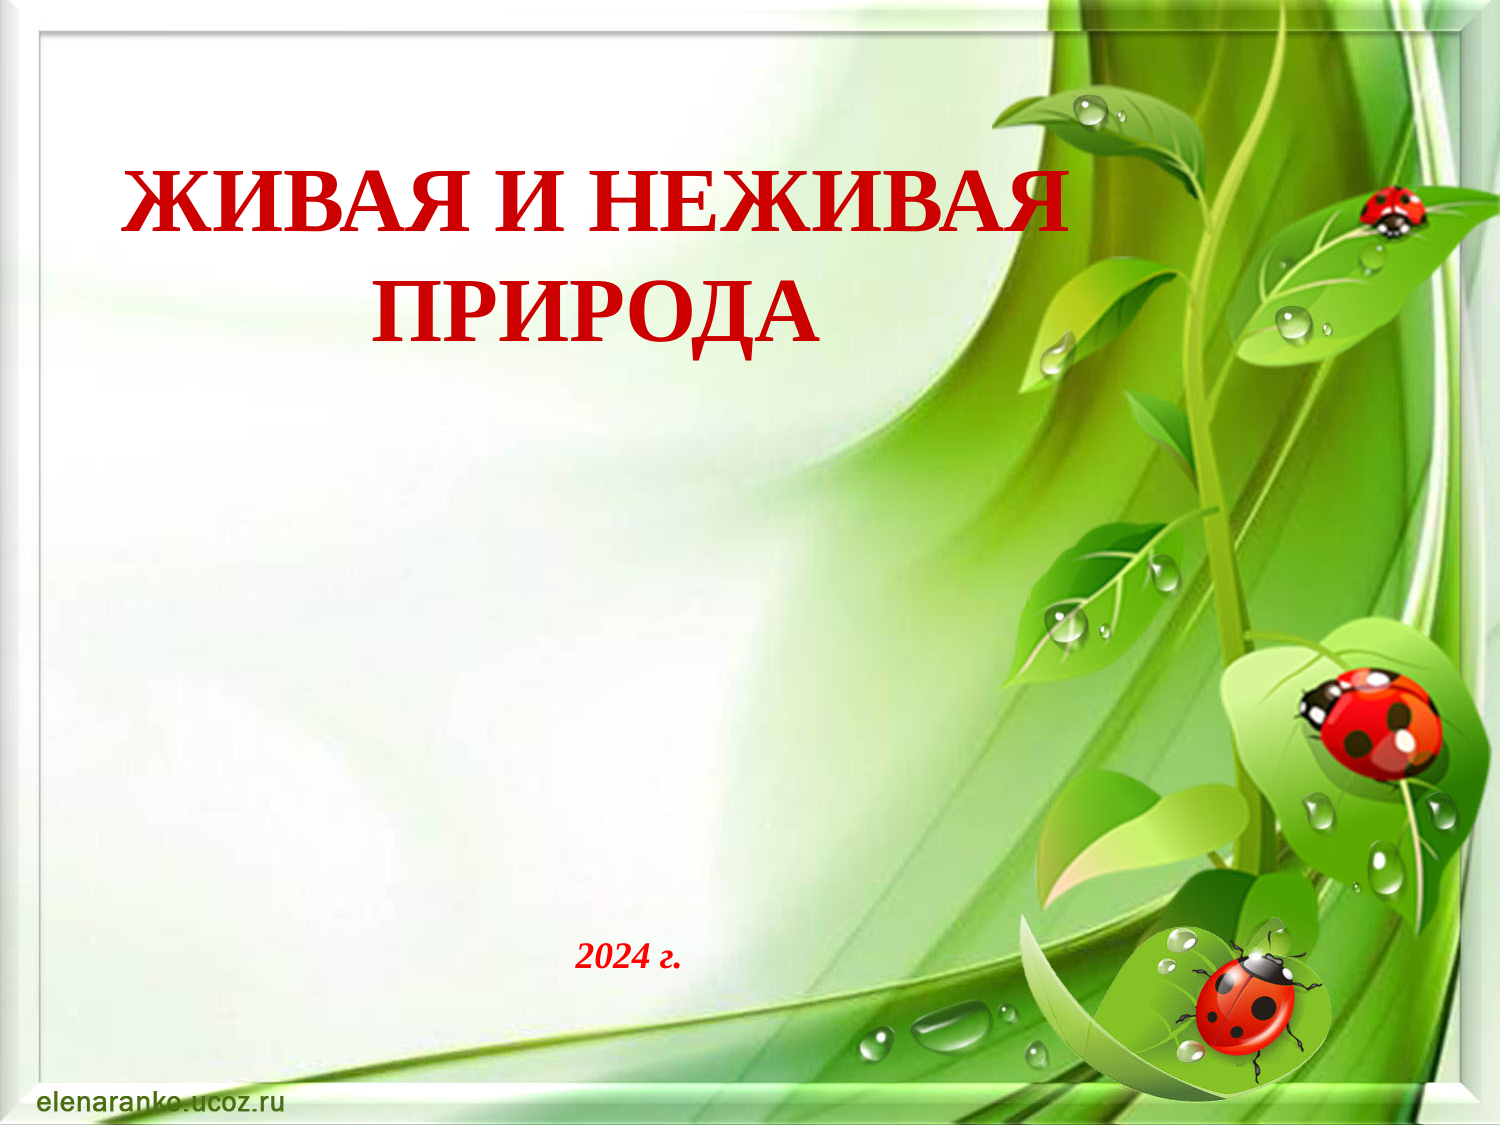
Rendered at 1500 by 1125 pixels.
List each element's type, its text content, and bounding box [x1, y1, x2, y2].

title ЖИВАЯ И НЕЖИВАЯ ПРИРОДА [88, 113, 1105, 386]
picture [0, 0, 1500, 1125]
text_box 2024 г. [123, 834, 1125, 984]
